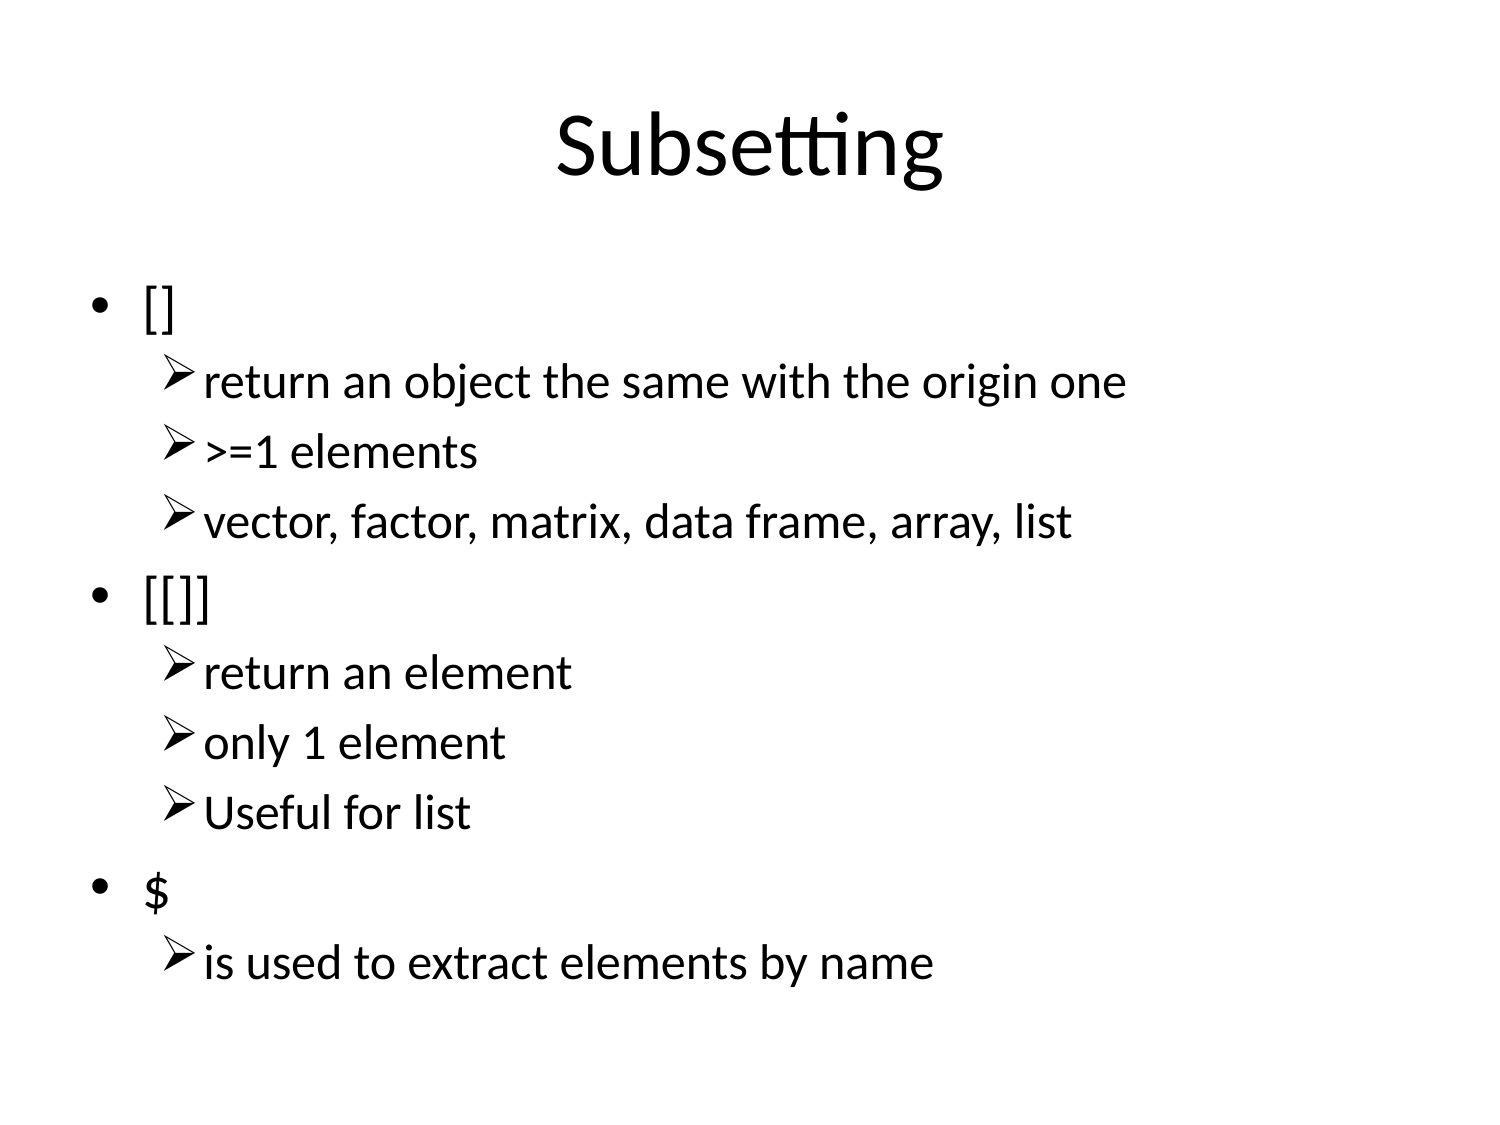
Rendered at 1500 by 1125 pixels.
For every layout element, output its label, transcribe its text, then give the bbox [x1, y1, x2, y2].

list [] return an object the same with the origin one >=1 elements vector, factor, matrix, data frame, array, list [[]] return an element only 1 element Useful for list $ is used to extract elements by name [75, 262, 1425, 1005]
title Subsetting [75, 45, 1425, 233]
